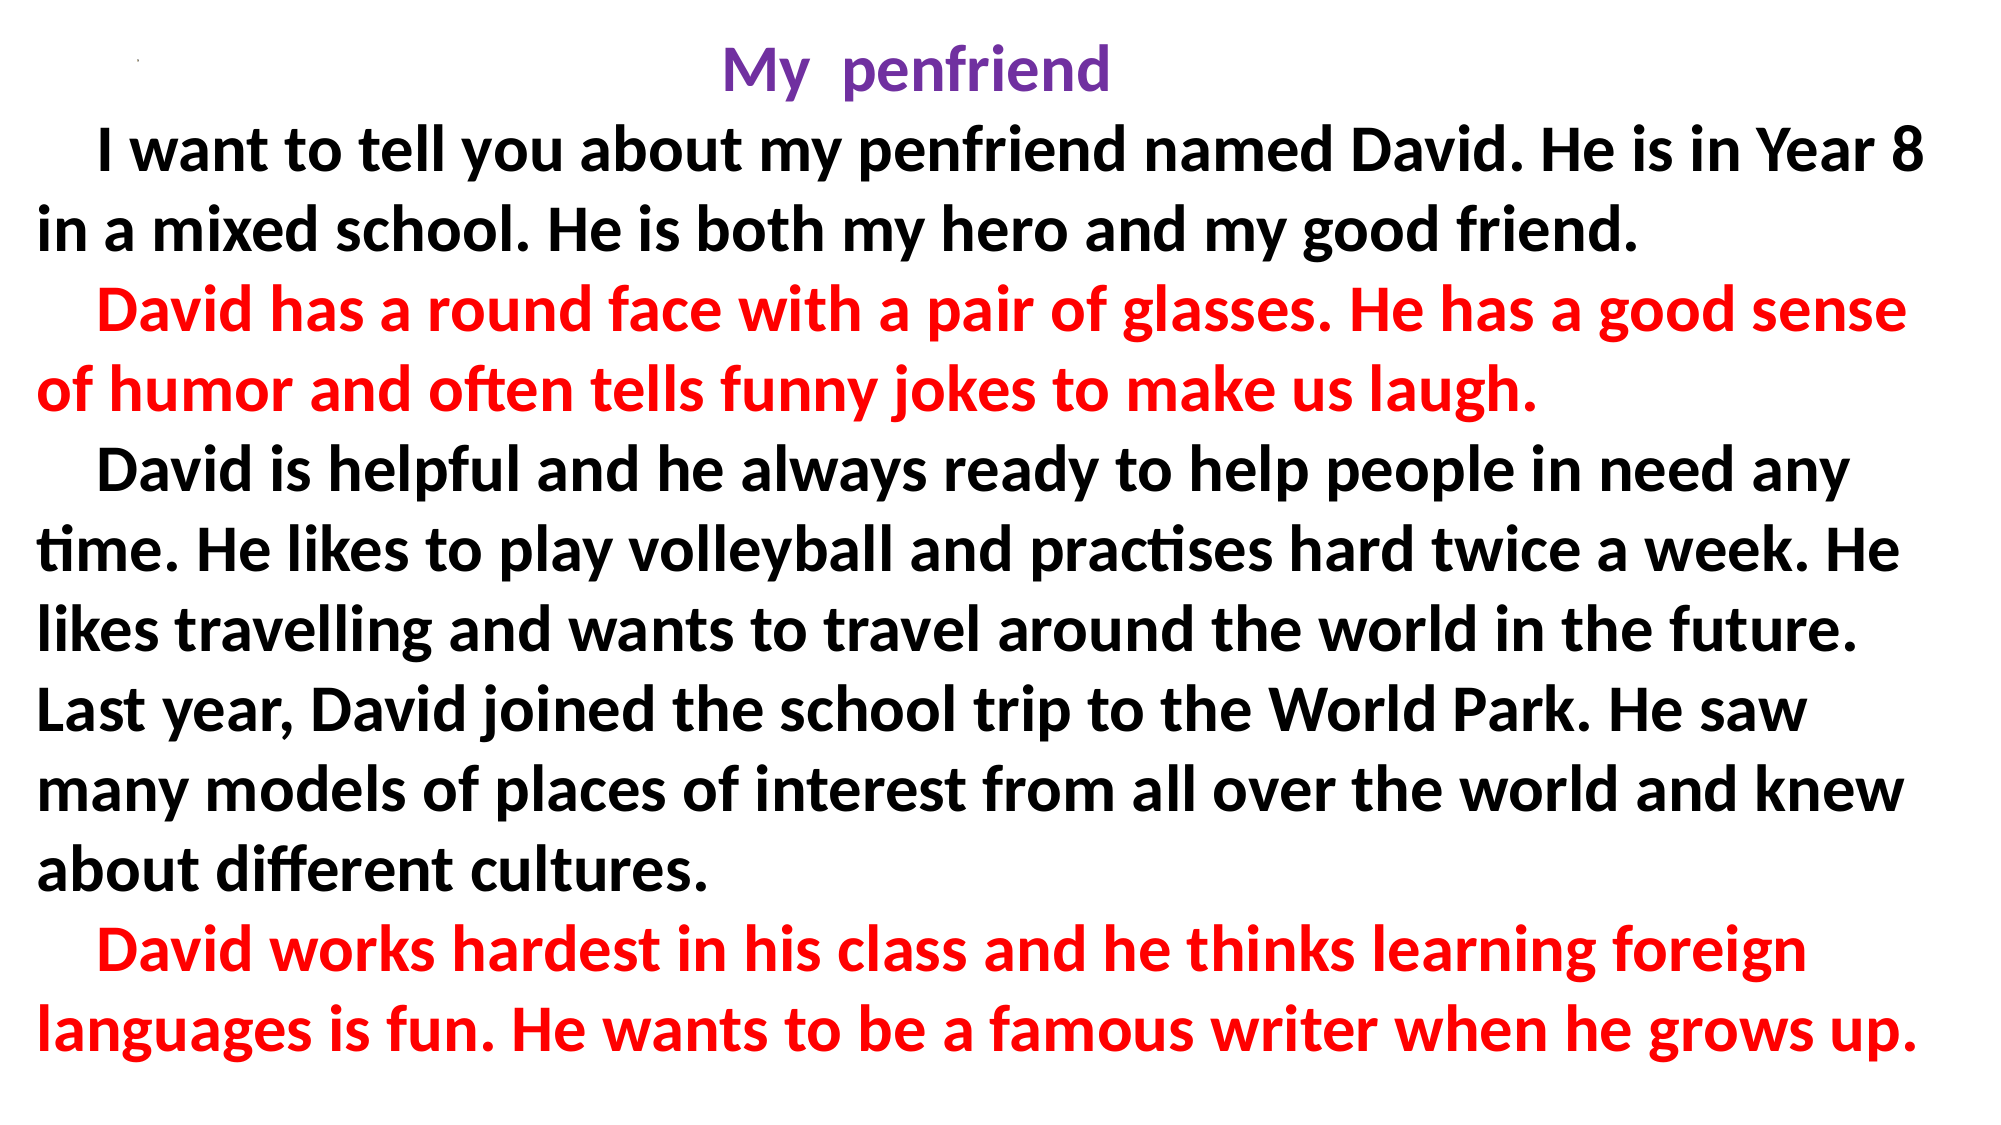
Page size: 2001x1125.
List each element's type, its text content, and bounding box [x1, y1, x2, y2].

text_box My penfriend I want to tell you about my penfriend named David. He is in Year 8 in a mixed school. He is both my hero and my good friend. David has a round face with a pair of glasses. He has a good sense of humor and often tells funny jokes to make us laugh. David is helpful and he always ready to help people in need any time. He likes to play volleyball and practises hard twice a week. He likes travelling and wants to travel around the world in the future. Last year, David joined the school trip to the World Park. He saw many models of places of interest from all over the world and knew about different cultures. David works hardest in his class and he thinks learning foreign languages is fun. He wants to be a famous writer when he grows up. [22, 17, 1986, 1073]
